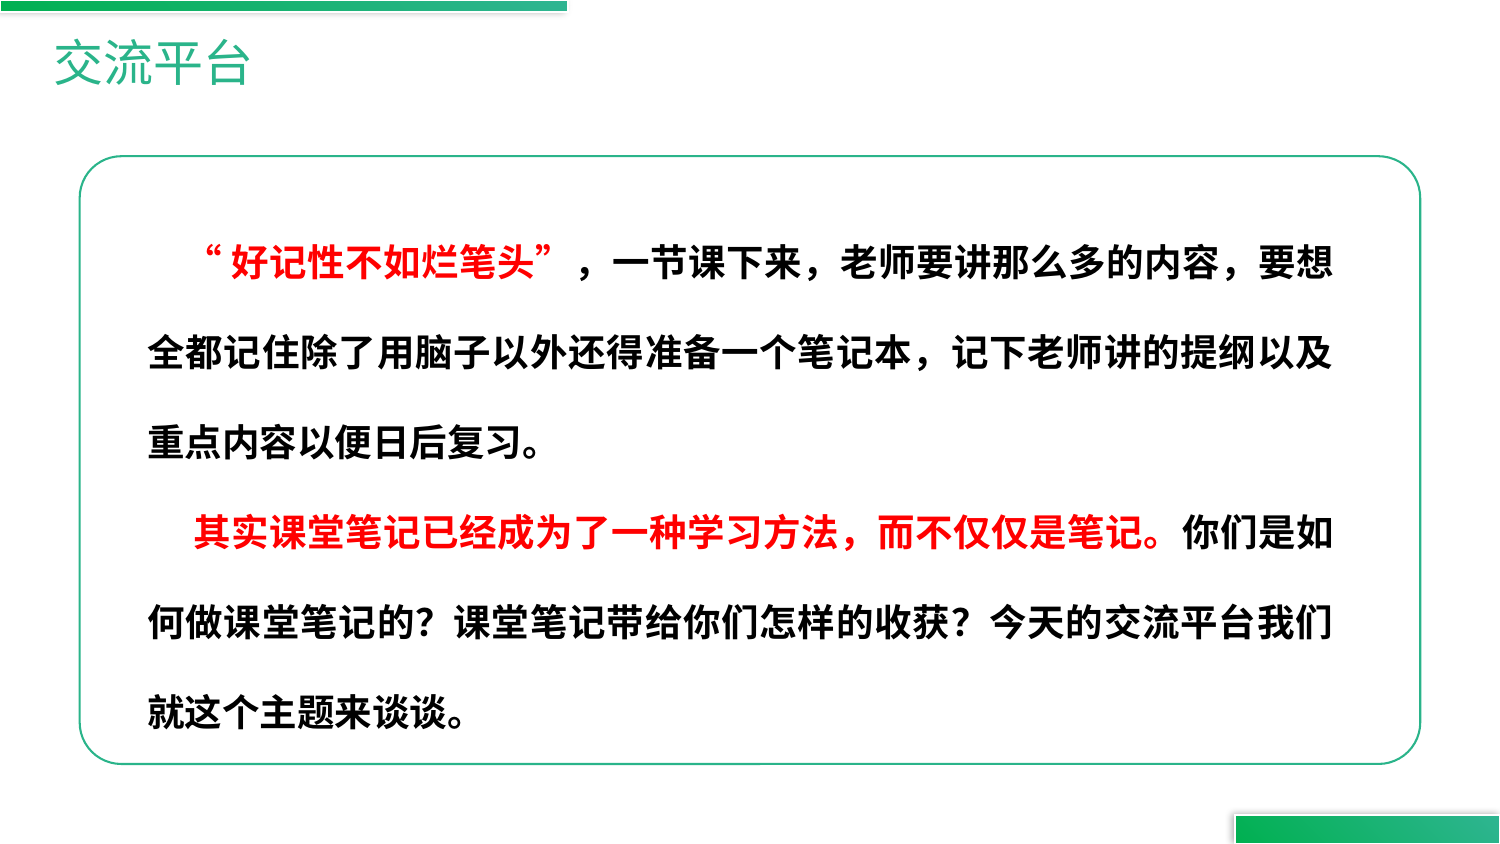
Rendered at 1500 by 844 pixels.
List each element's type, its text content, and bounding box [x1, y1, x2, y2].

list 交流平台 [41, 32, 382, 94]
text_box “好记性不如烂笔头”，一节课下来，老师要讲那么多的内容，要想全都记住除了用脑子以外还得准备一个笔记本，记下老师讲的提纲以及重点内容以便日后复习。 其实课堂笔记已经成为了一种学习方法，而不仅仅是笔记。你们是如何做课堂笔记的？课堂笔记带给你们怎样的收获？今天的交流平台我们就这个主题来谈谈。 [135, 188, 1346, 740]
